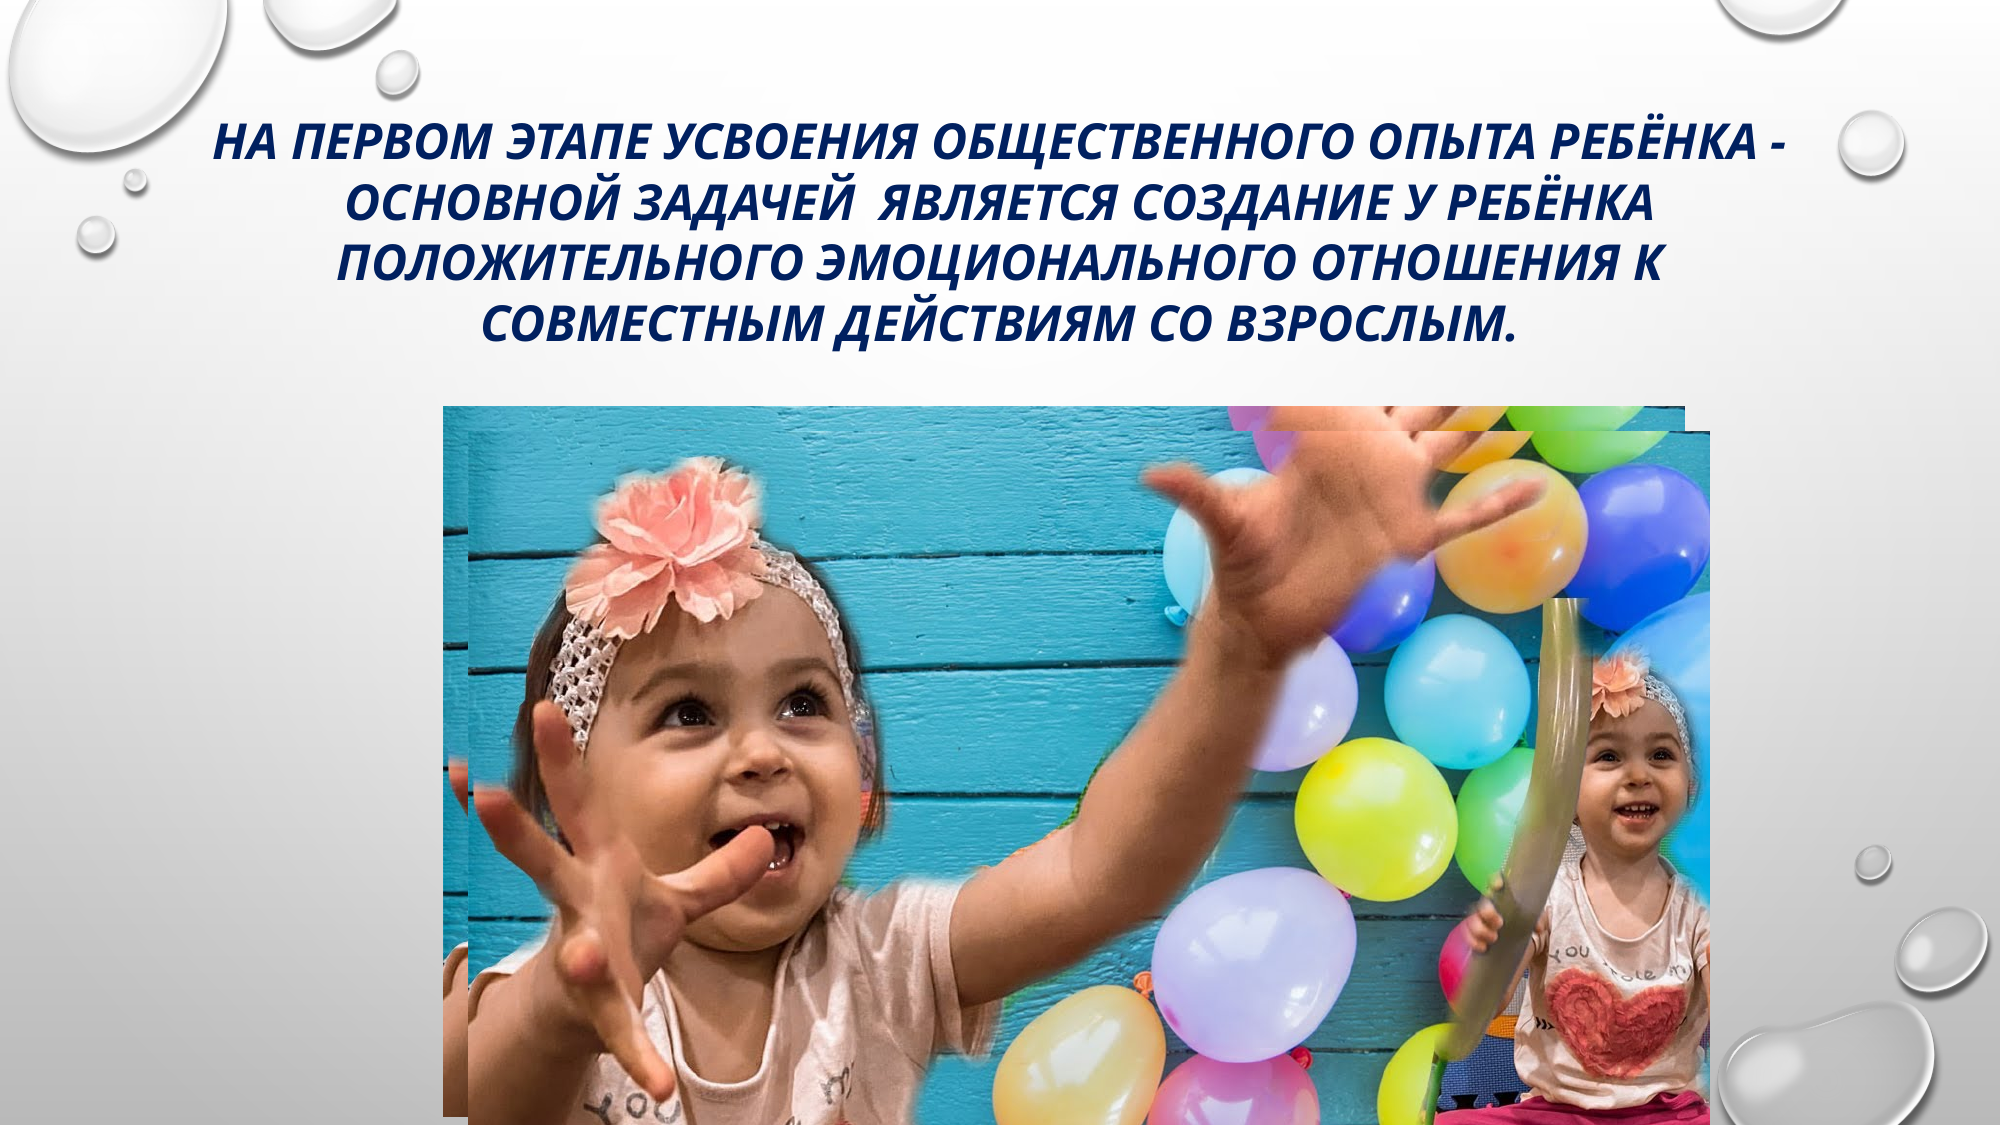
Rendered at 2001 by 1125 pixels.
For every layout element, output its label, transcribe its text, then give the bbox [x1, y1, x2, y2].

title На первом этапе усвоения общественного опыта ребёнка - основной задачей является создание у ребёнка положительного эмоционального отношения к совместным действиям со взрослым. [149, 101, 1851, 364]
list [442, 406, 1686, 1117]
picture [0, 0, 2000, 1125]
